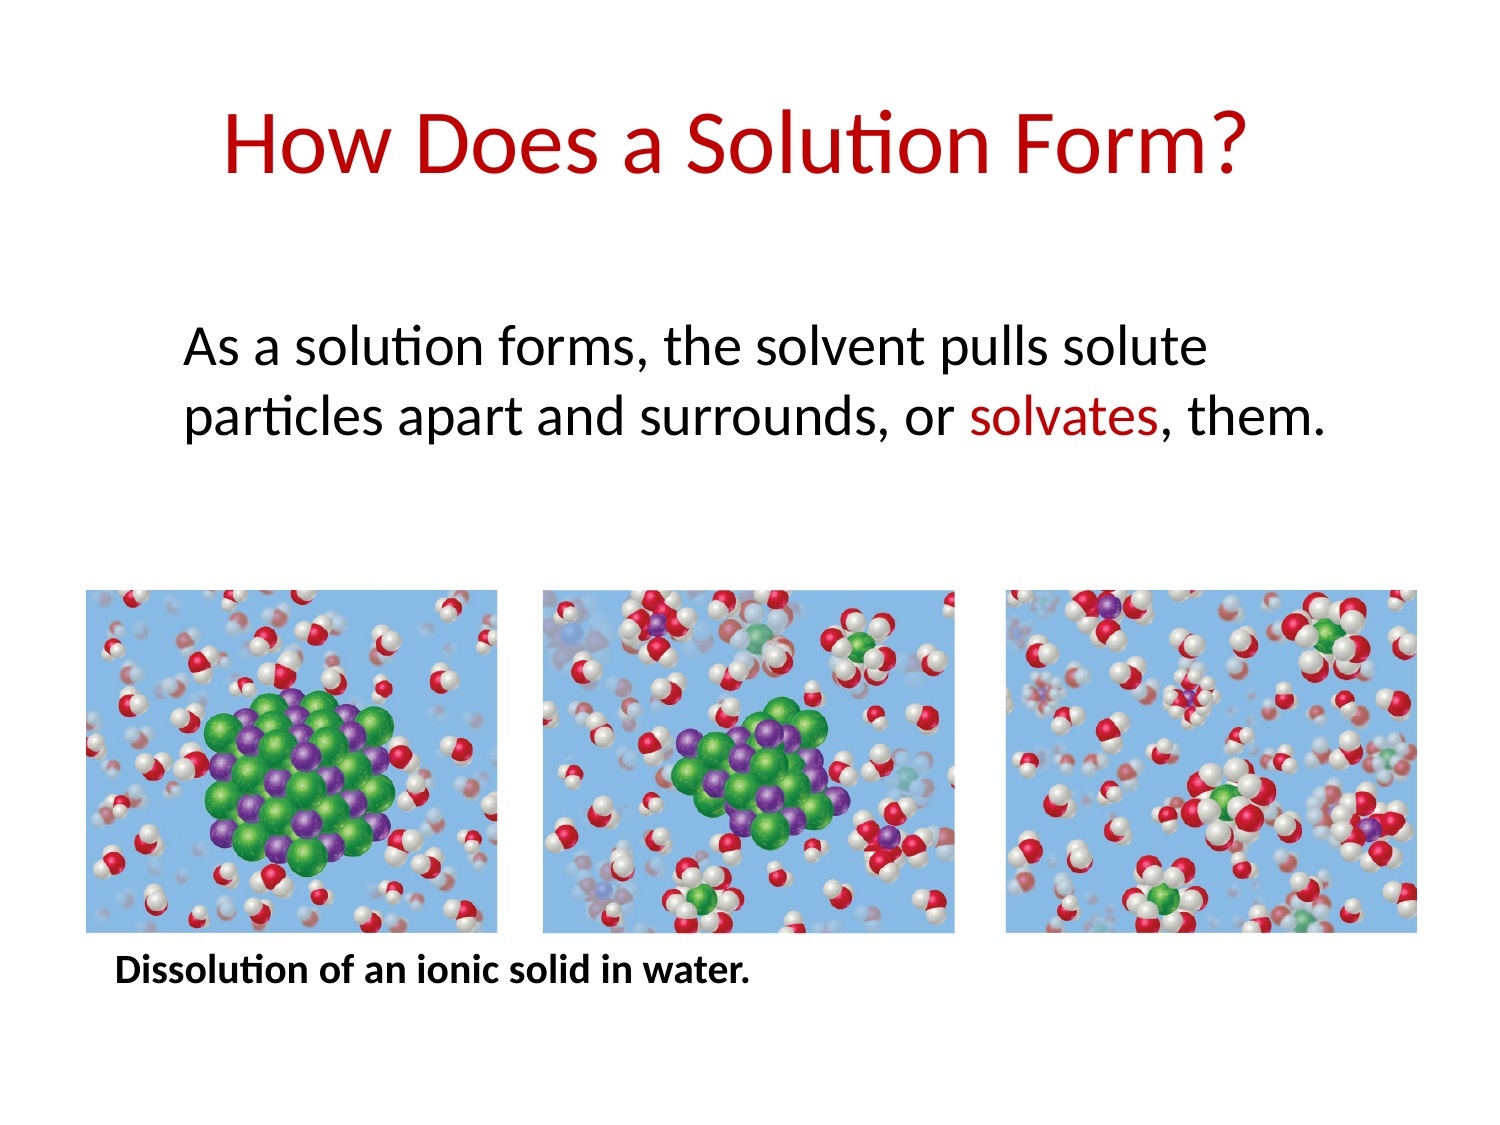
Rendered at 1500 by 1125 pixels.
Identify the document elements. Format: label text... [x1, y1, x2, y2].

text_box How Does a Solution Form? [99, 75, 1375, 263]
text_box Dissolution of an ionic solid in water. [99, 959, 1025, 1000]
text_box As a solution forms, the solvent pulls solute particles apart and surrounds, or solvates, them. [112, 299, 1388, 513]
picture [76, 581, 1426, 951]
